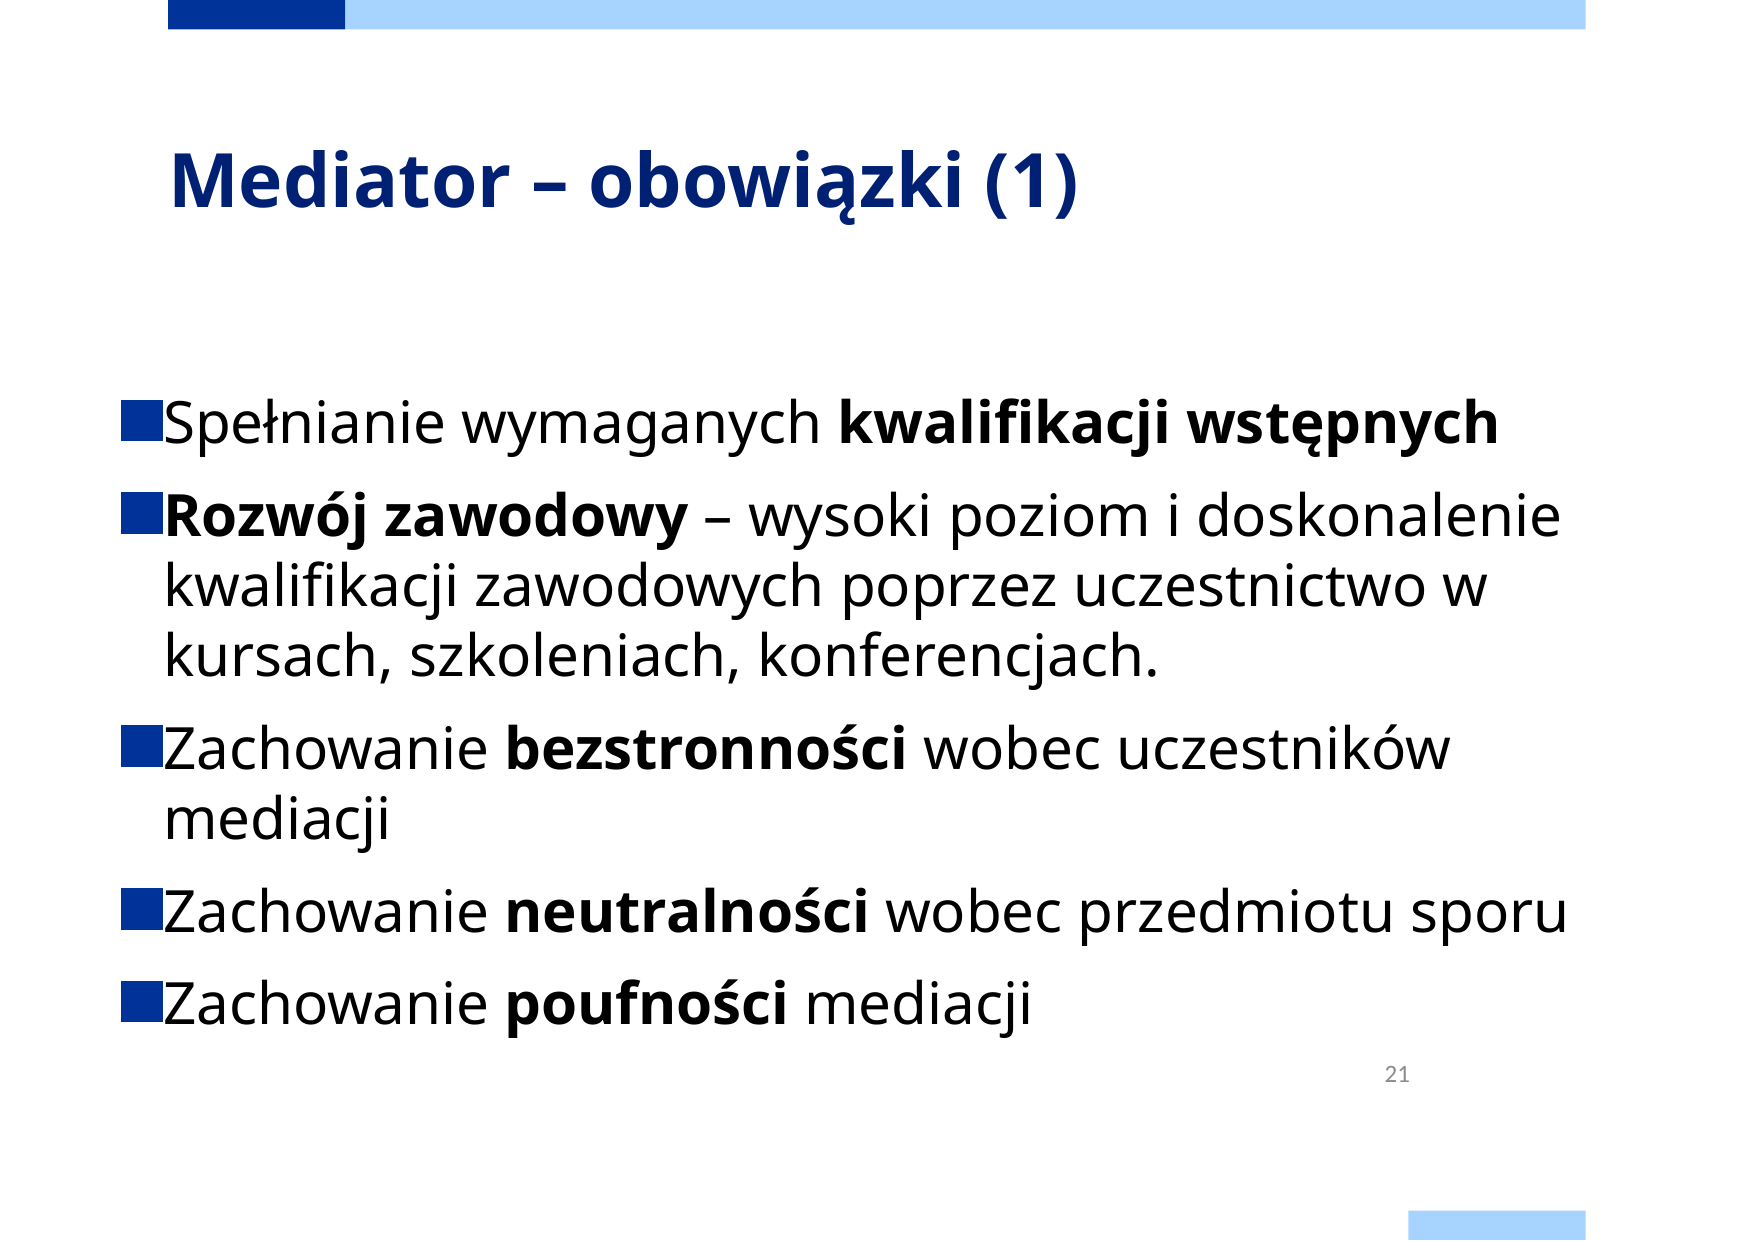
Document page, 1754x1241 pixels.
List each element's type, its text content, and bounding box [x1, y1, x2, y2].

title Mediator – obowiązki (1) [168, 147, 1586, 325]
picture [121, 888, 163, 930]
list Spełnianie wymaganych kwalifikacji wstępnych Rozwój zawodowy – wysoki poziom i doskonalenie kwalifikacji zawodowych poprzez uczestnictwo w kursach, szkoleniach, konferencjach. Zachowanie bezstronności wobec uczestników mediacji Zachowanie neutralności wobec przedmiotu sporu Zachowanie poufności mediacji [121, 385, 1610, 1205]
picture [121, 492, 163, 534]
slide_number 21 [1074, 1042, 1425, 1103]
picture [121, 400, 163, 441]
picture [121, 725, 163, 767]
picture [121, 981, 163, 1022]
